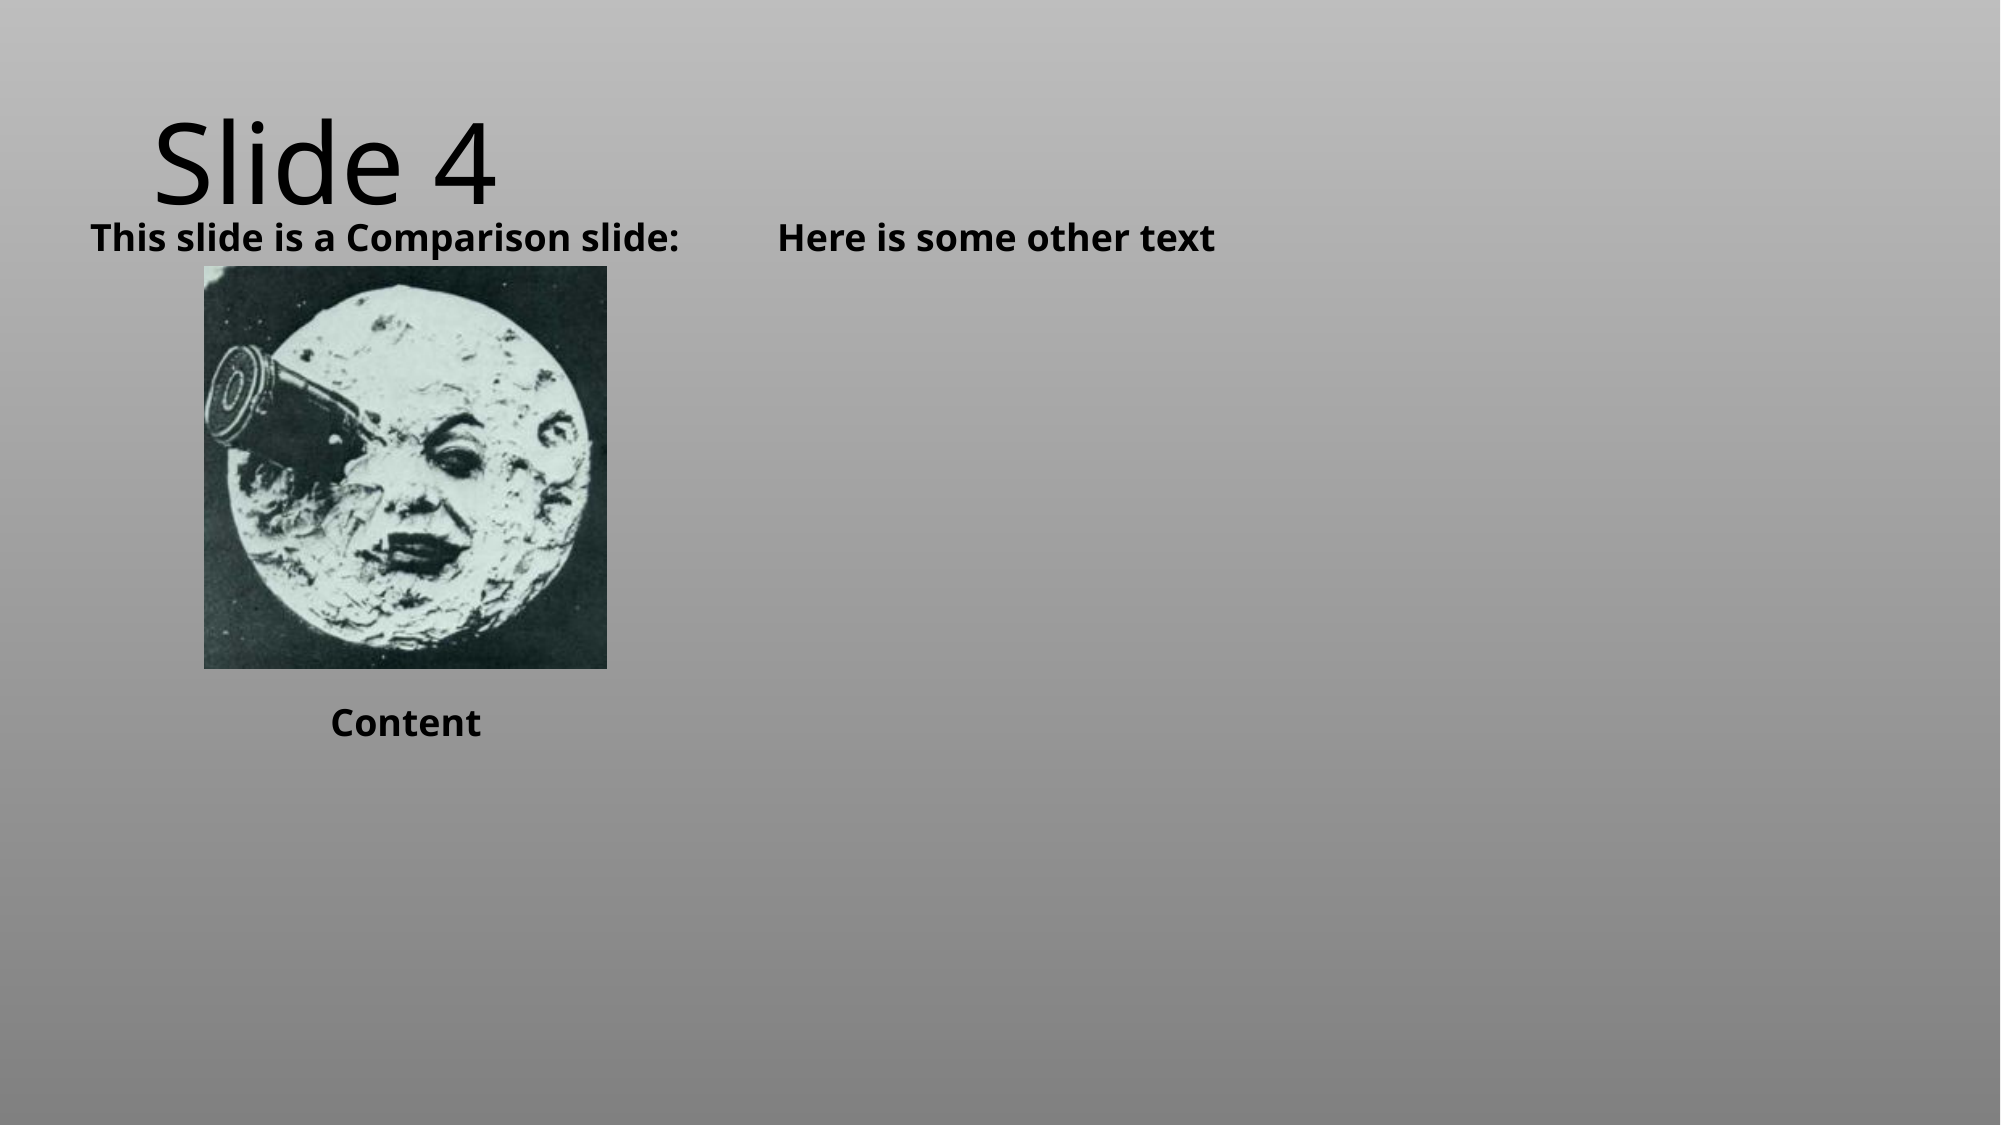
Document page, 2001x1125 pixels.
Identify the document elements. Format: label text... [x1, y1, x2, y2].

list Here is some other text [761, 188, 1425, 268]
list Content [75, 668, 738, 753]
list This slide is a Comparison slide: [75, 188, 738, 268]
picture [0, 0, 2001, 1125]
title Slide 4 [137, 59, 1863, 278]
